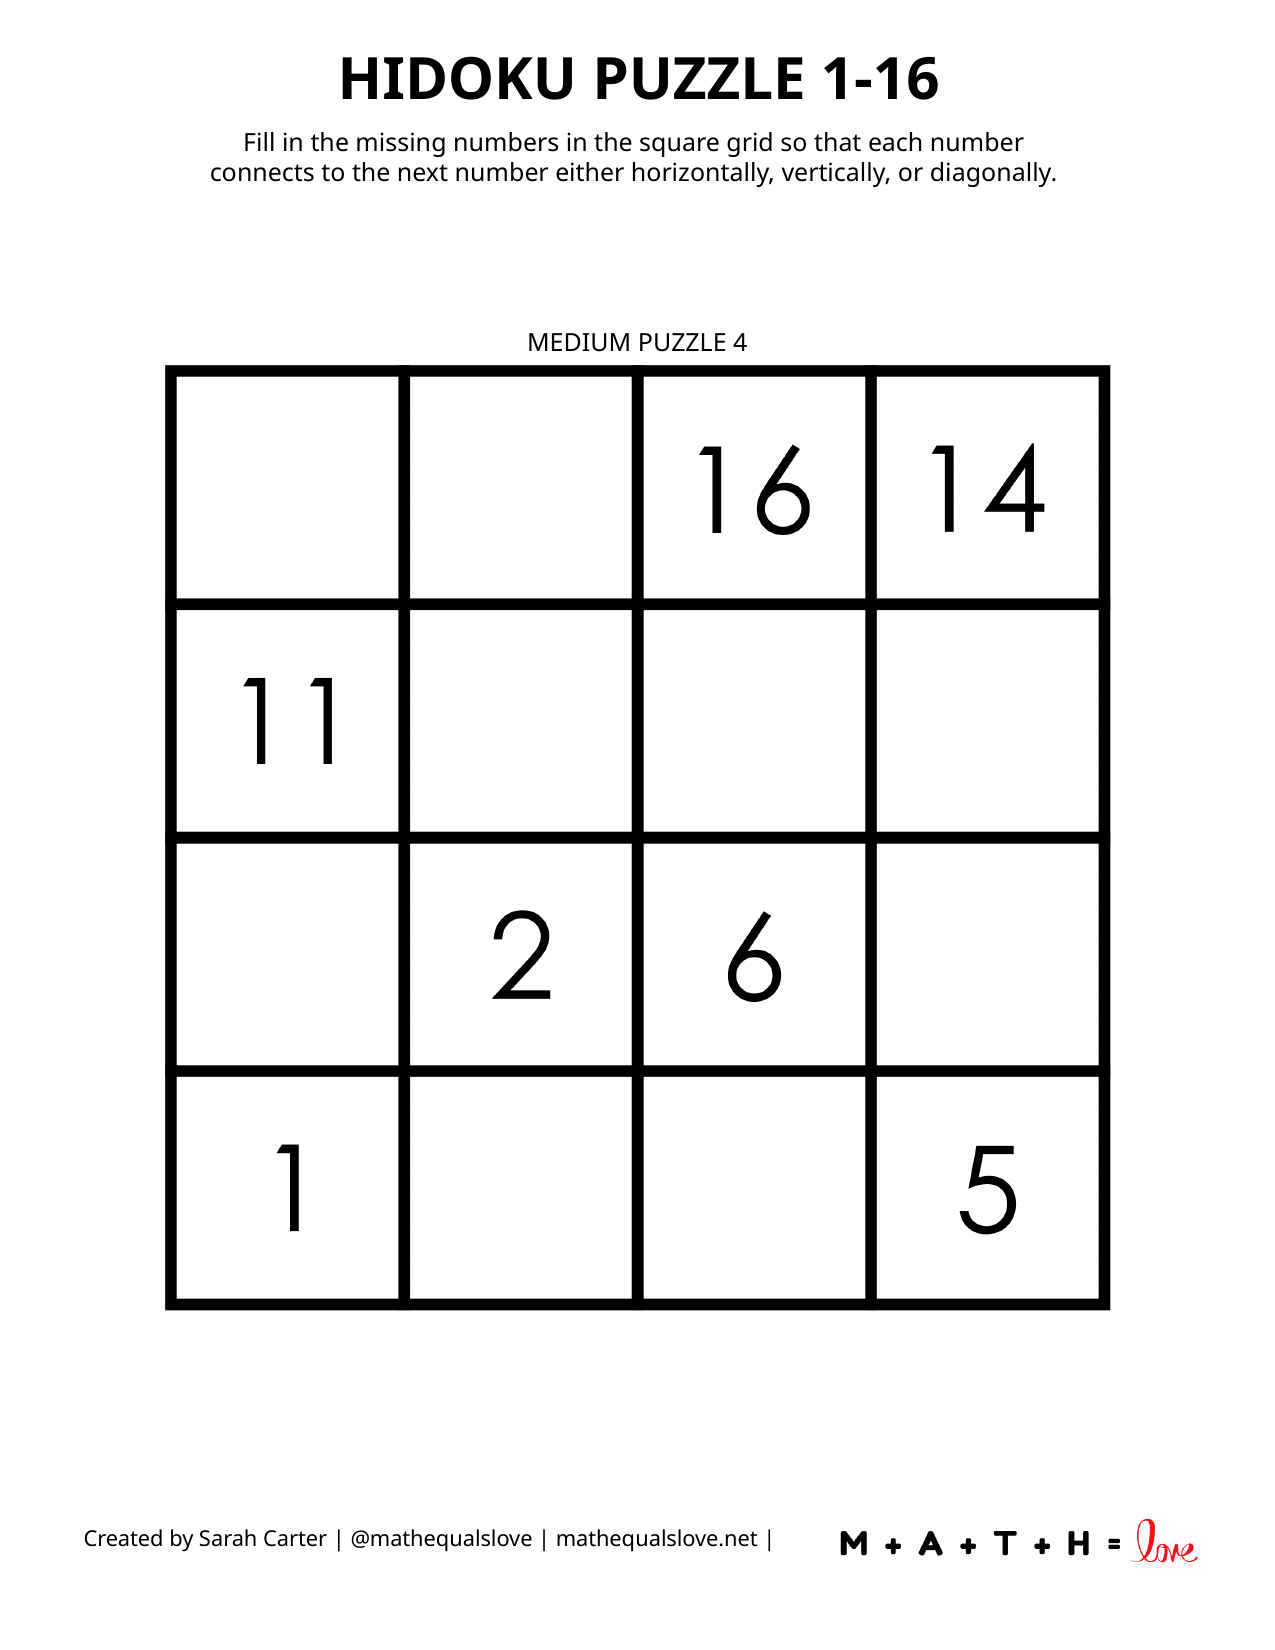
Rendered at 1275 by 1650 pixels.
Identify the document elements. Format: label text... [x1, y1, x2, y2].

text_box Created by Sarah Carter | @mathequalslove | mathequalslove.net | [68, 1516, 826, 1558]
text_box Fill in the missing numbers in the square grid so that each number connects to the next number either horizontally, vertically, or diagonally. [0, 118, 1275, 194]
text_box HIDOKU PUZZLE 1-16 [66, 33, 1211, 118]
text_box MEDIUM PUZZLE 4 [159, 326, 1116, 358]
picture [158, 358, 1117, 1317]
picture [826, 1515, 1207, 1567]
